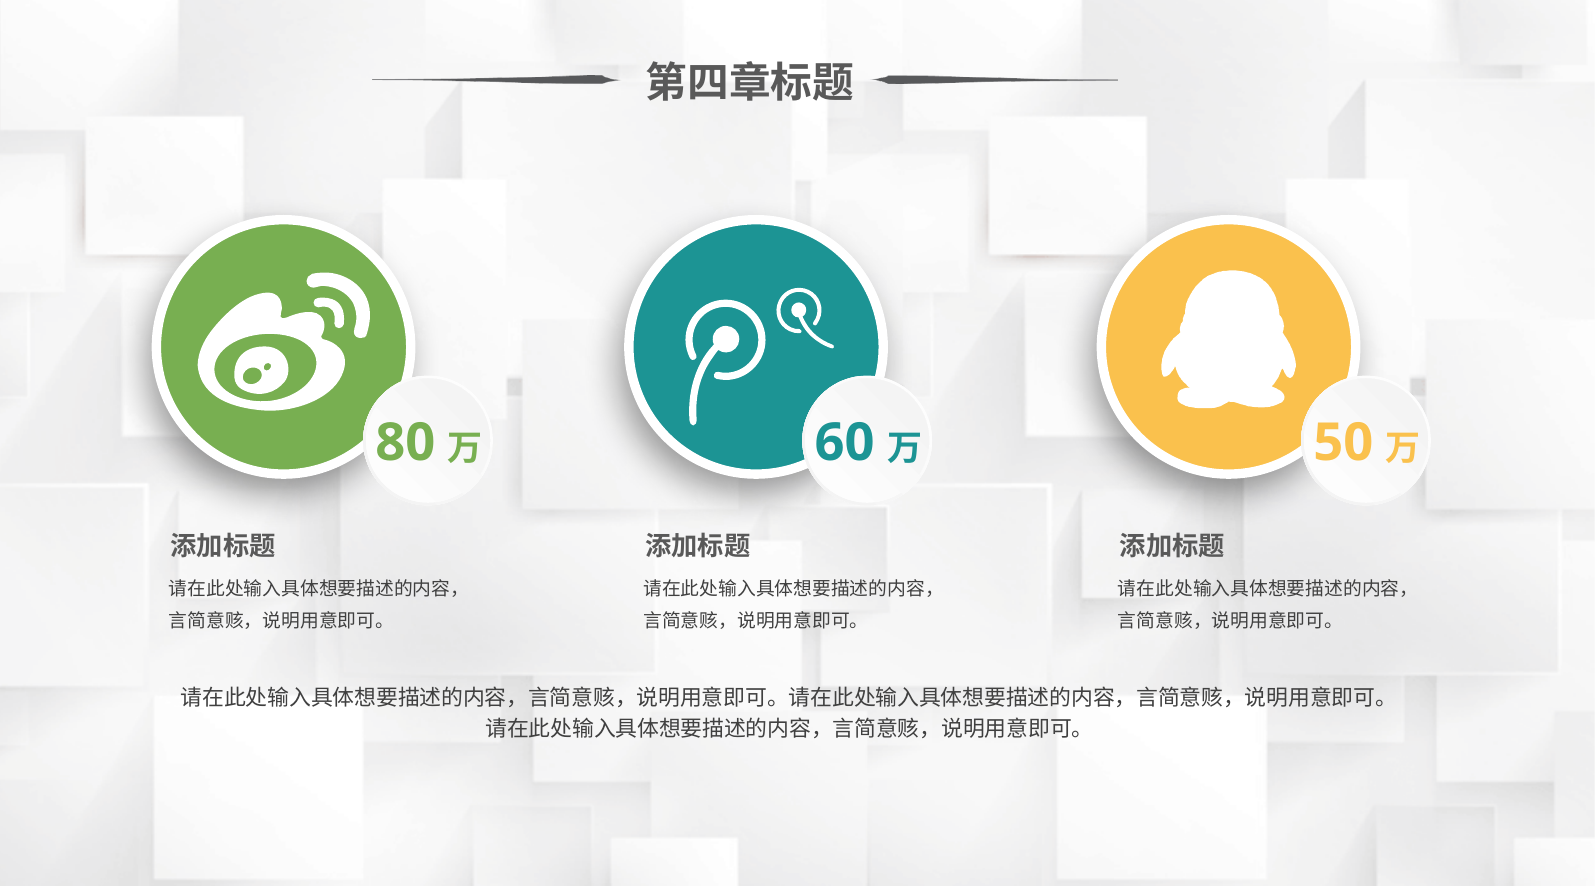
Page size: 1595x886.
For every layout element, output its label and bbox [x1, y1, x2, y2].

text_box [360, 375, 498, 506]
text_box [628, 219, 884, 475]
picture [0, 0, 1595, 886]
text_box [1298, 375, 1436, 506]
text_box [628, 521, 973, 640]
text_box [1101, 219, 1356, 475]
text_box [1102, 521, 1447, 640]
text_box [156, 219, 411, 475]
text_box [799, 375, 937, 506]
text_box [153, 521, 498, 640]
